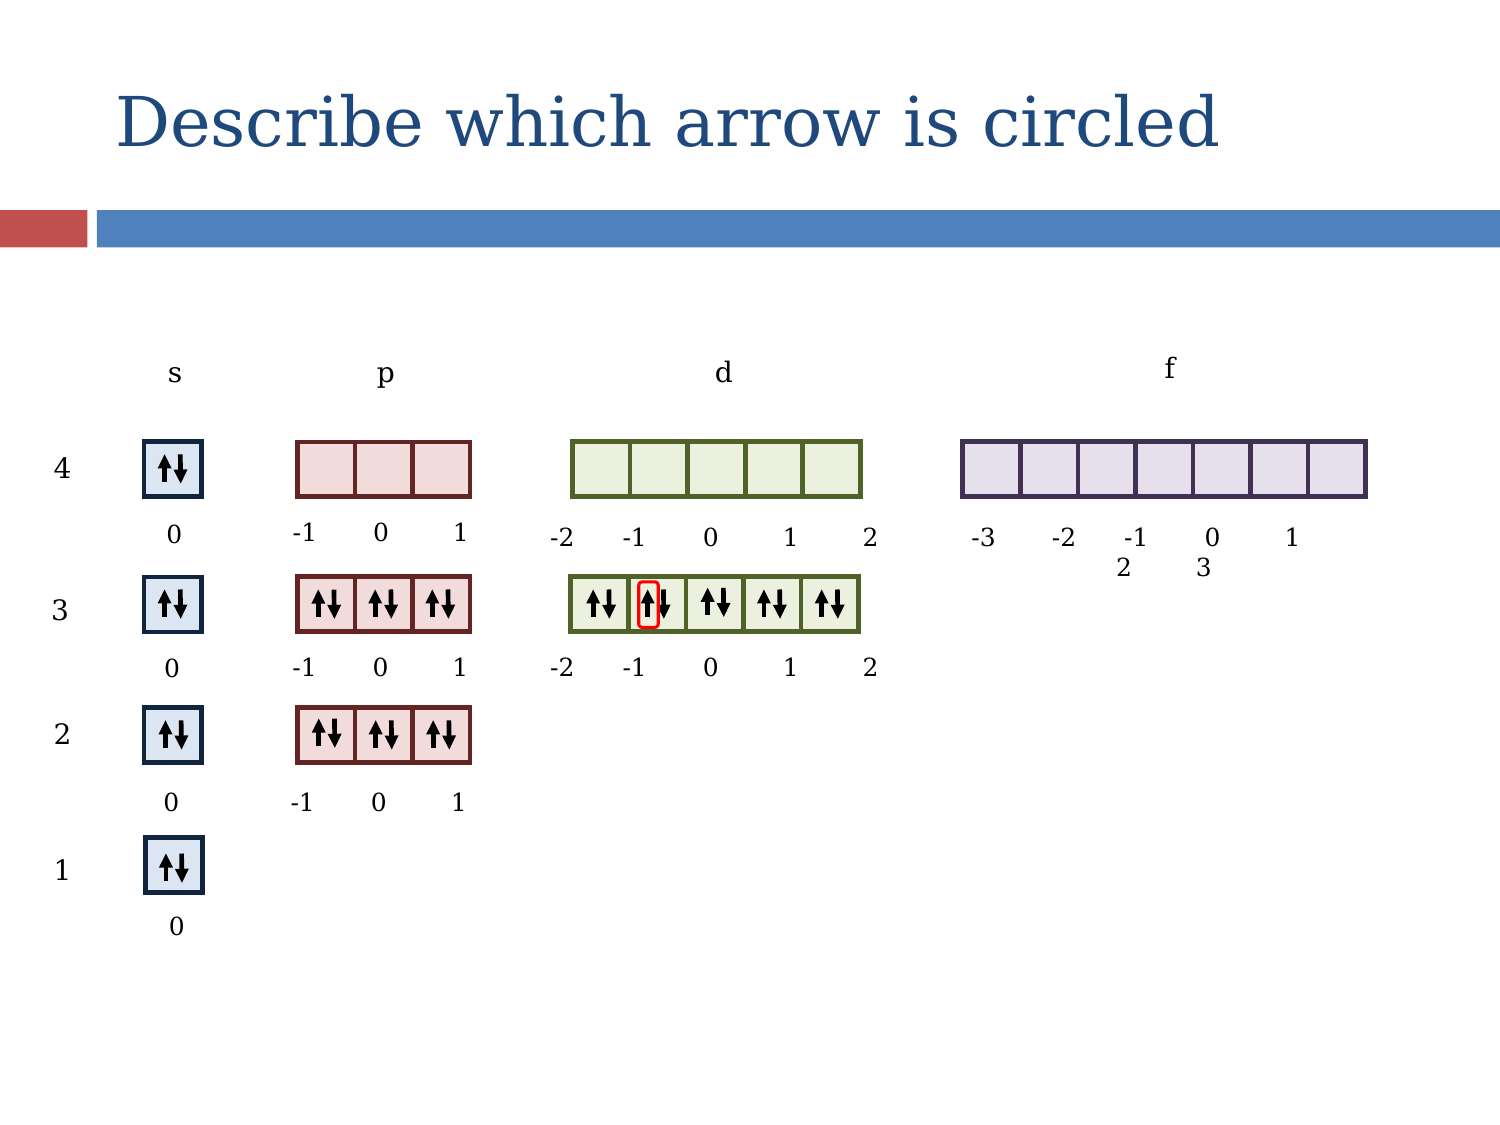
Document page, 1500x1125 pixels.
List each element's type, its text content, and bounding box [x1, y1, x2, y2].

text_box -3 -2 -1 0 1 2 3 [954, 514, 1374, 589]
text_box 2 [38, 708, 82, 758]
text_box 0 [0, 902, 386, 948]
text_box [164, 589, 181, 619]
text_box -2 -1 0 1 2 [505, 514, 924, 559]
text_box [318, 589, 335, 619]
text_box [165, 853, 183, 883]
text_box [821, 589, 838, 619]
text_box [570, 576, 859, 632]
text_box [297, 576, 470, 632]
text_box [318, 718, 335, 748]
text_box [375, 589, 392, 619]
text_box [593, 589, 610, 619]
text_box 0 [0, 645, 382, 691]
text_box s [153, 347, 197, 396]
text_box [143, 706, 202, 763]
text_box p [362, 347, 406, 396]
text_box [144, 837, 204, 894]
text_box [962, 441, 1366, 497]
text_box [297, 707, 470, 763]
text_box 4 [38, 442, 82, 492]
text_box d [700, 347, 744, 396]
text_box -2 -1 0 1 2 [505, 644, 924, 690]
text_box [707, 587, 724, 617]
text_box 1 [38, 845, 82, 894]
text_box 0 [0, 510, 384, 556]
text_box 0 [0, 778, 381, 824]
text_box -1 0 1 [171, 509, 591, 555]
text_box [647, 589, 664, 619]
text_box [143, 440, 202, 497]
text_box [572, 441, 861, 497]
text_box -1 0 1 [171, 644, 590, 689]
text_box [433, 720, 450, 750]
text_box f [1149, 343, 1193, 392]
title Describe which arrow is circled [100, 37, 1438, 200]
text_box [297, 441, 470, 497]
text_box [432, 589, 449, 619]
text_box 3 [36, 584, 80, 633]
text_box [763, 589, 781, 619]
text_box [164, 454, 181, 484]
text_box -1 0 1 [381, 779, 589, 824]
text_box [143, 576, 202, 633]
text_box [375, 720, 392, 750]
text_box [165, 720, 182, 750]
